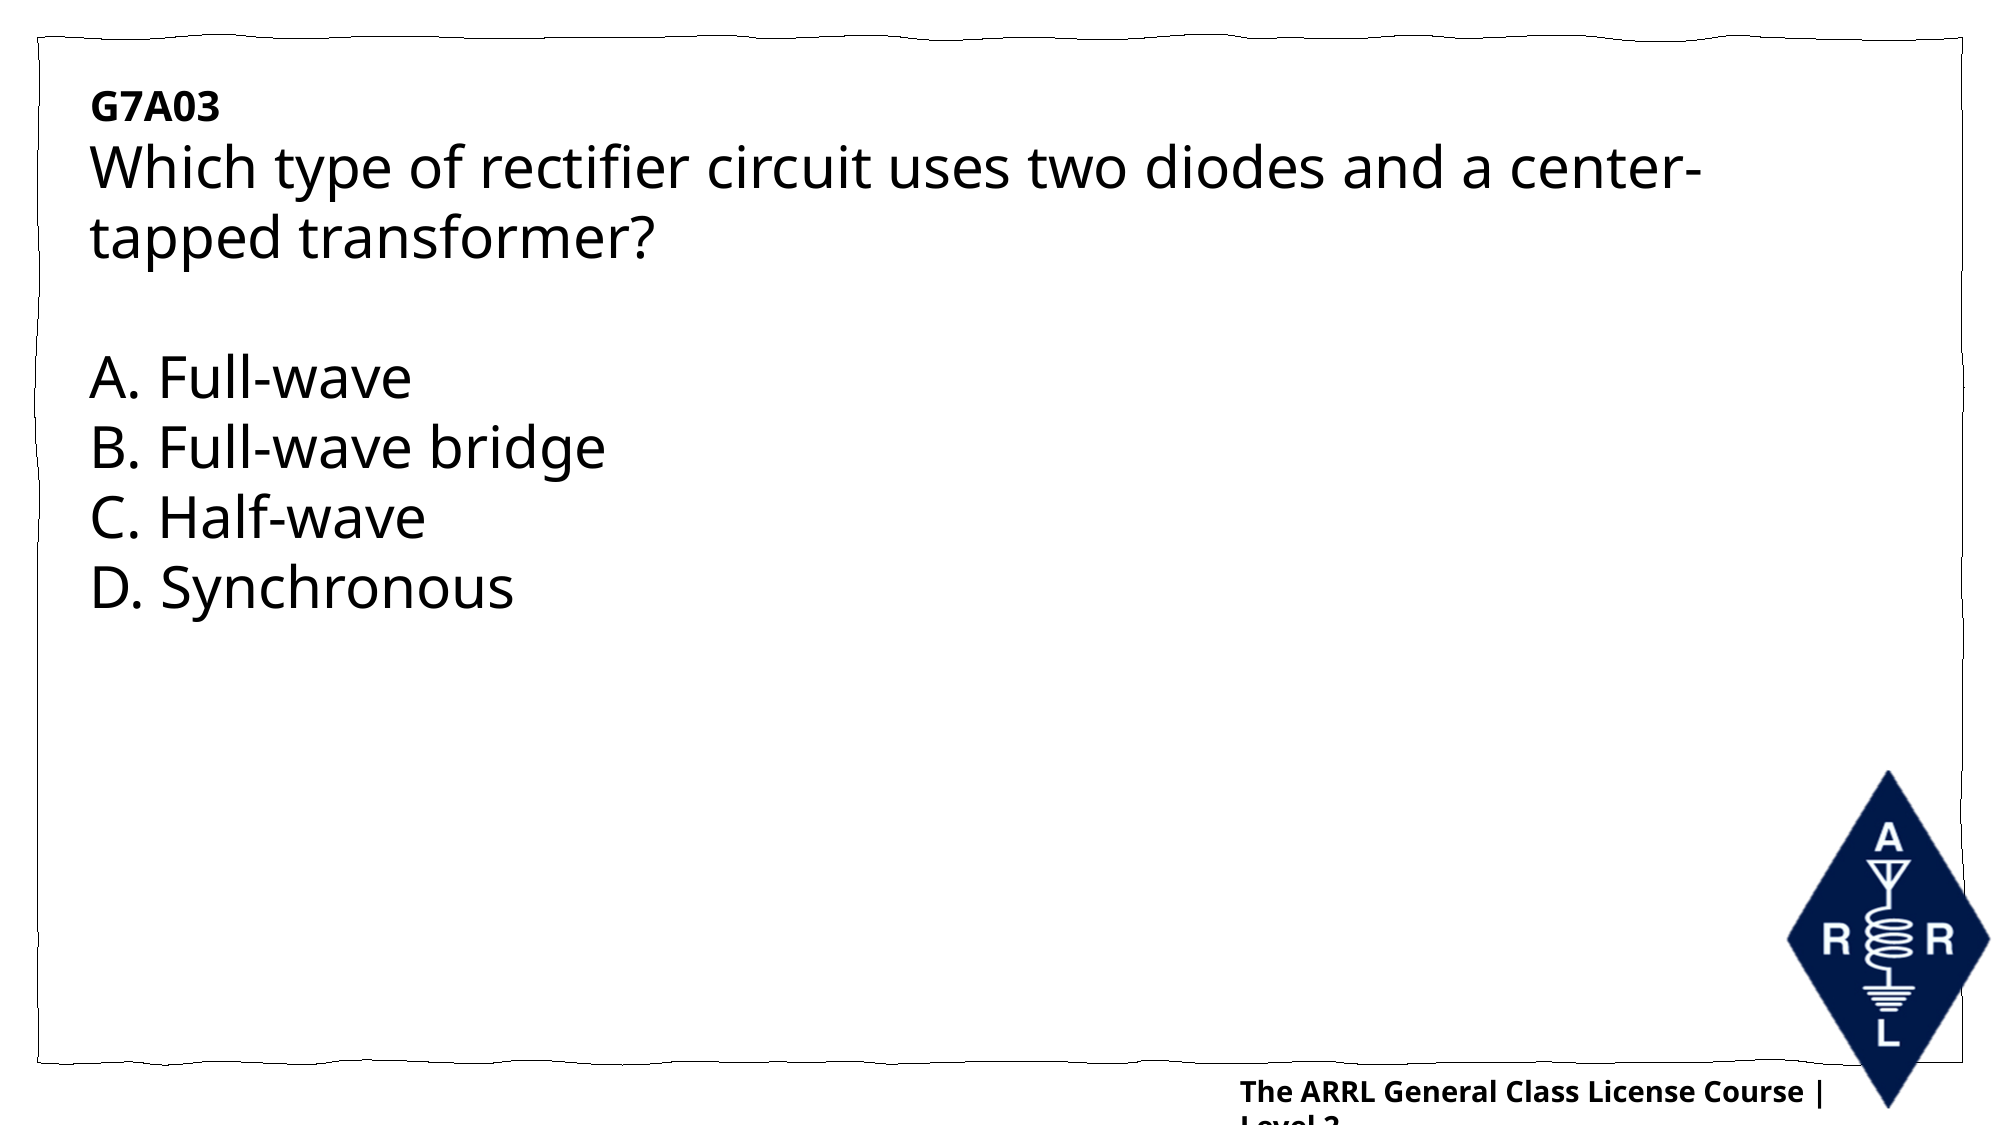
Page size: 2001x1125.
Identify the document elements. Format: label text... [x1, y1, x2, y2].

picture [1773, 752, 1999, 1125]
text_box G7A03 Which type of rectifier circuit uses two diodes and a center-tapped transformer? A. Full-wave B. Full-wave bridge C. Half-wave D. Synchronous [75, 72, 1850, 628]
